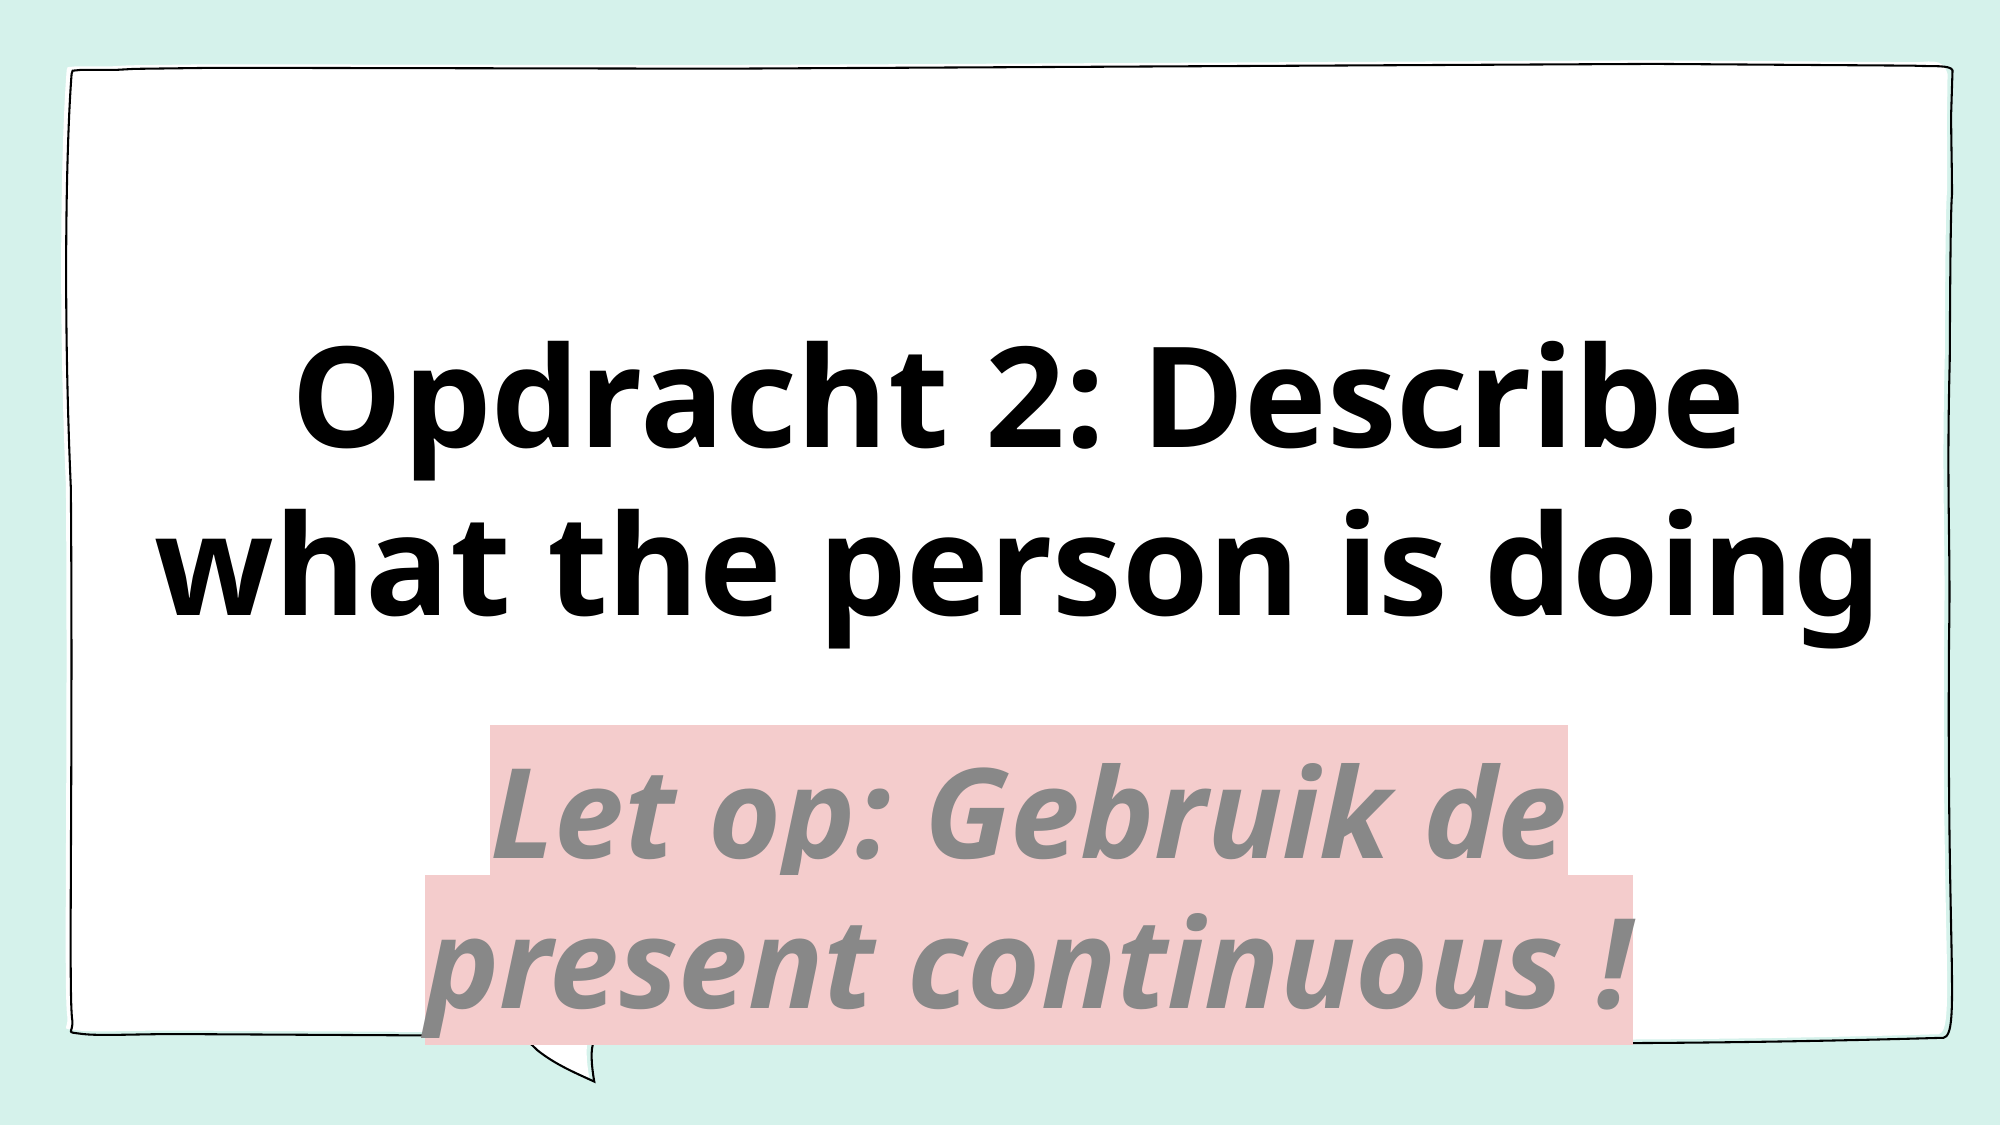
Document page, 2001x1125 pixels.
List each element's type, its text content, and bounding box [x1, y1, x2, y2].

title Opdracht 2: Describe what the person is doing [125, 164, 1913, 651]
list Let op: Gebruik de present continuous ! [277, 726, 1781, 899]
